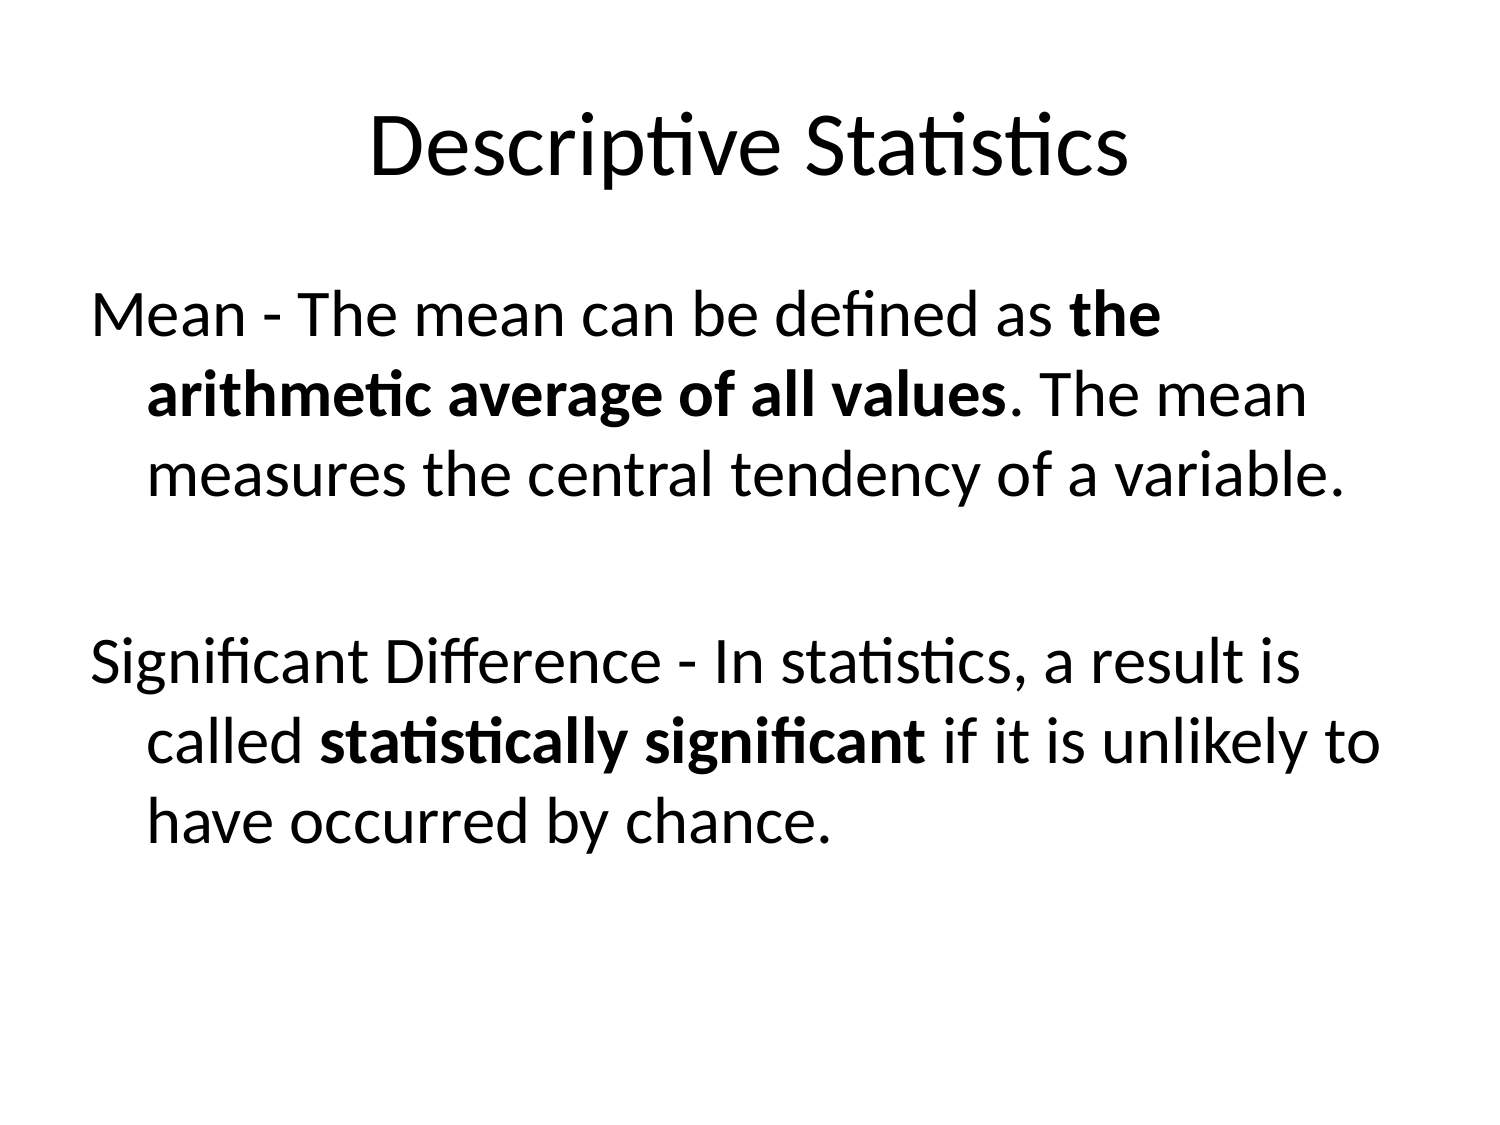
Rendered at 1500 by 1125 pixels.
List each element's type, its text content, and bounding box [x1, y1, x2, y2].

list Mean - The mean can be defined as the arithmetic average of all values. The mean measures the central tendency of a variable. Significant Difference - In statistics, a result is called statistically significant if it is unlikely to have occurred by chance. [75, 262, 1425, 1005]
title Descriptive Statistics [75, 45, 1425, 233]
